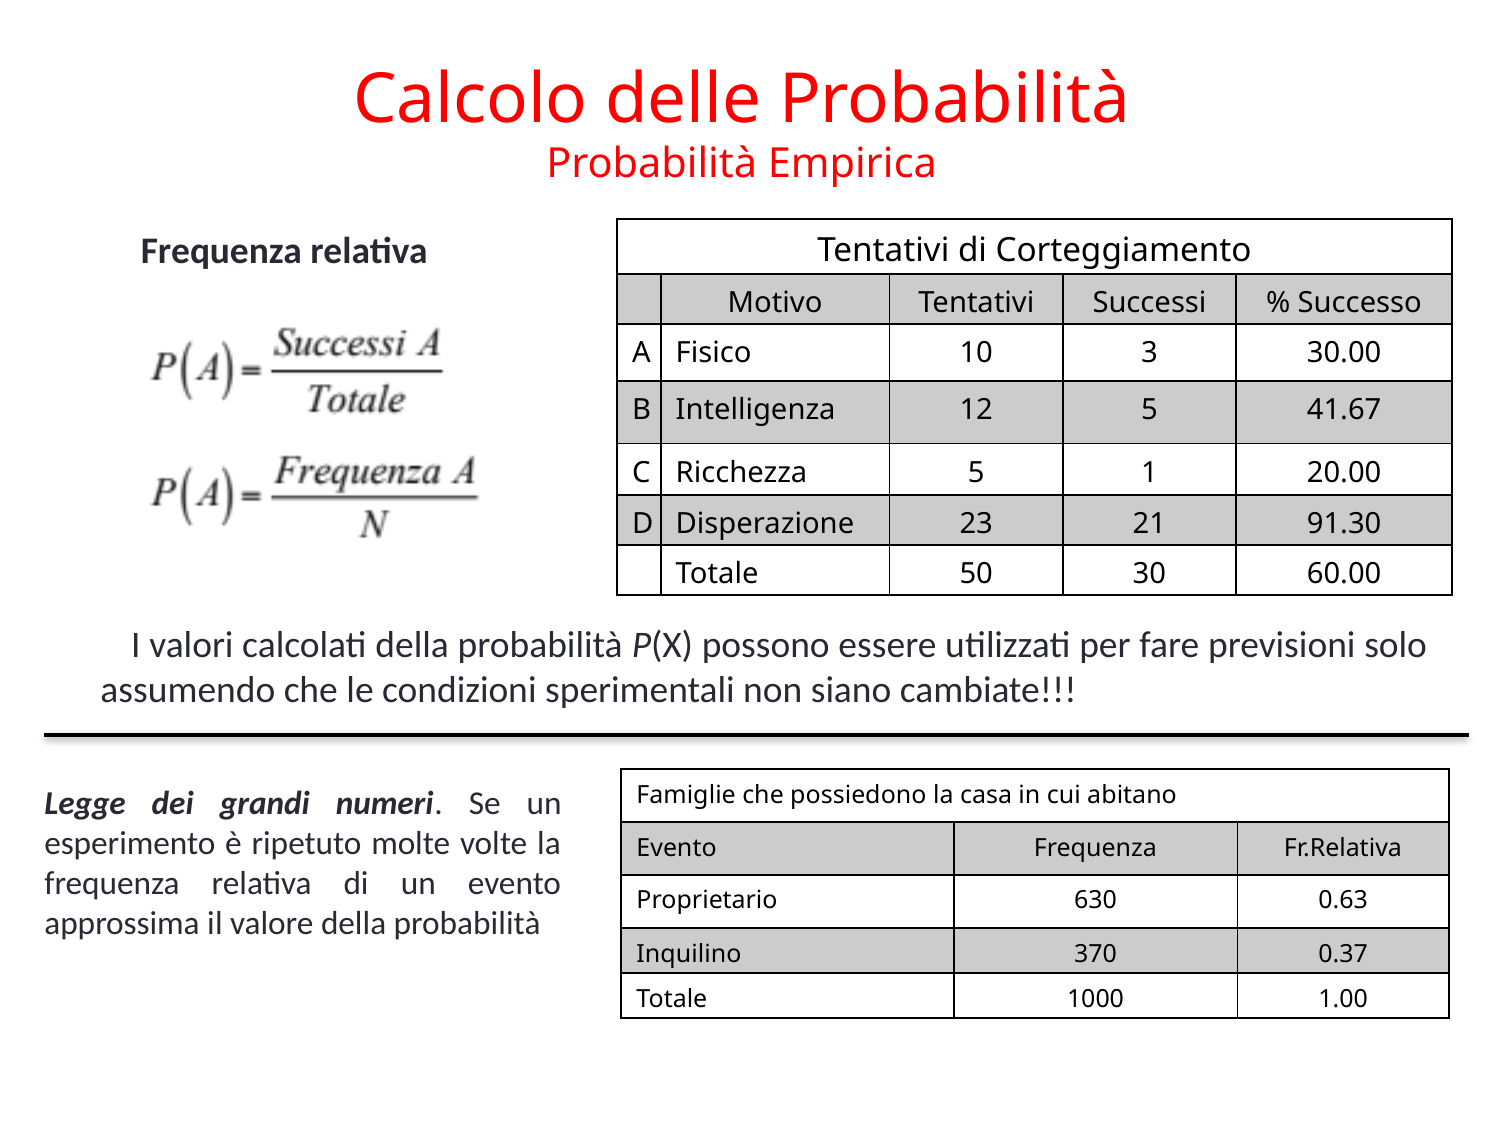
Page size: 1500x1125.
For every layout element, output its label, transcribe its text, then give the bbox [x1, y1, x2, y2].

table_cell Ricchezza [662, 444, 889, 494]
table_cell 21 [1064, 496, 1235, 544]
table_cell Fr.Relativa [1238, 823, 1448, 874]
table_cell Inquilino [622, 929, 953, 972]
table_cell 23 [890, 496, 1062, 544]
table_cell 1000 [955, 974, 1237, 1017]
table_cell D [618, 496, 660, 544]
table_cell 630 [955, 876, 1237, 927]
table_cell A [618, 325, 660, 380]
table_cell Frequenza [955, 823, 1237, 874]
table_cell Disperazione [662, 496, 889, 544]
text_box Frequenza relativa [126, 218, 520, 279]
table_cell 91.30 [1237, 496, 1451, 544]
table_cell 10 [890, 325, 1062, 380]
table_cell % Successo [1237, 275, 1451, 323]
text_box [145, 314, 485, 544]
table_cell 30.00 [1237, 325, 1451, 380]
table_cell Proprietario [622, 876, 953, 927]
text_box I valori calcolati della probabilità P(X) possono essere utilizzati per fare previsioni solo assumendo che le condizioni sperimentali non siano cambiate!!! [85, 612, 1443, 717]
table_cell Totale [662, 546, 889, 594]
title Calcolo delle Probabilità Probabilità Empirica [51, 45, 1433, 195]
table_header Famiglie che possiedono la casa in cui abitano [622, 770, 1448, 821]
table_cell 0.63 [1238, 876, 1448, 927]
table_cell 5 [890, 444, 1062, 494]
table_cell Motivo [662, 275, 889, 323]
table_cell [618, 546, 660, 594]
table_cell Fisico [662, 325, 889, 380]
table_cell Successi [1064, 275, 1235, 323]
table_cell Tentativi [890, 275, 1062, 323]
table_cell 30 [1064, 546, 1235, 594]
table_cell B [618, 382, 660, 443]
table_cell 0.37 [1238, 929, 1448, 972]
table_cell 370 [955, 929, 1237, 972]
table_cell 50 [890, 546, 1062, 594]
table_cell [618, 275, 660, 323]
table_cell 12 [890, 382, 1062, 443]
table_cell Evento [622, 823, 953, 874]
text_box Legge dei grandi numeri. Se un esperimento è ripetuto molte volte la frequenza relativa di un evento approssima il valore della probabilità [29, 774, 577, 949]
table_header Tentativi di Corteggiamento [618, 220, 1451, 273]
table_cell 3 [1064, 325, 1235, 380]
table_cell 60.00 [1237, 546, 1451, 594]
table_cell 20.00 [1237, 444, 1451, 494]
table_cell Intelligenza [662, 382, 889, 443]
table_cell 5 [1064, 382, 1235, 443]
table_cell 1 [1064, 444, 1235, 494]
table_cell C [618, 444, 660, 494]
table_cell 41.67 [1237, 382, 1451, 443]
table_cell Totale [622, 974, 953, 1017]
table_cell 1.00 [1238, 974, 1448, 1017]
